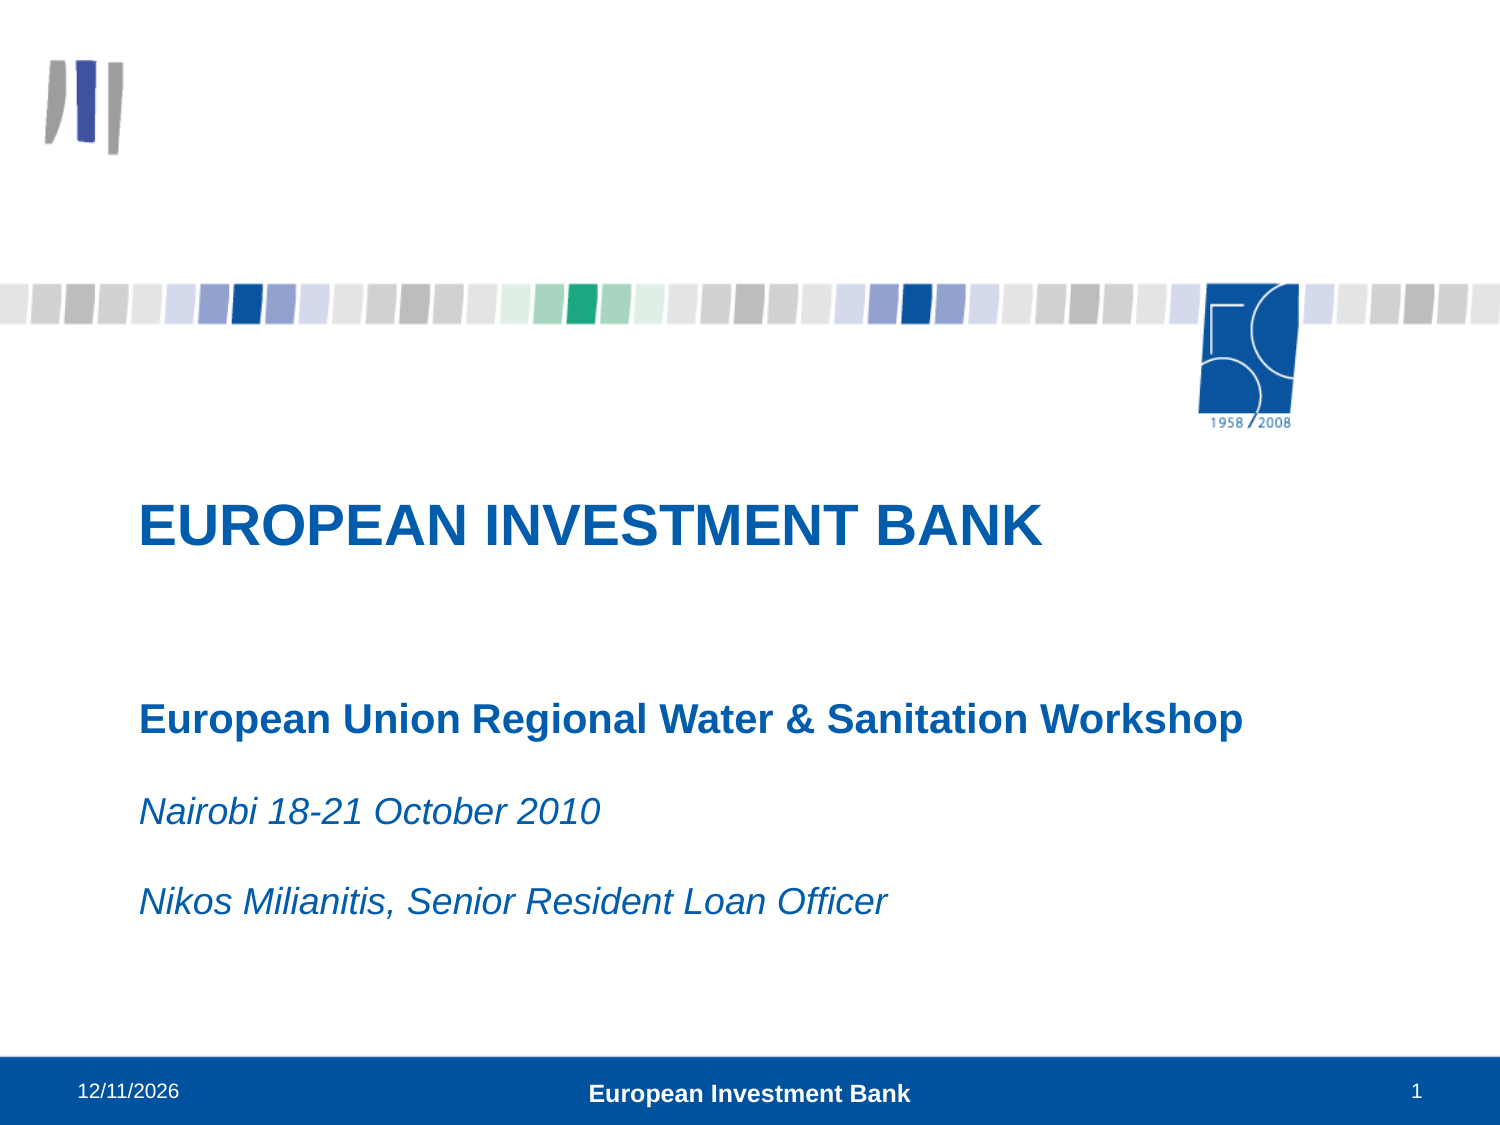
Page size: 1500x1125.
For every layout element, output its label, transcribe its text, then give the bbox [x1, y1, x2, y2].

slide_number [62, 1070, 226, 1125]
picture [0, 0, 1500, 1125]
footer European Investment Bank [229, 1070, 1271, 1125]
slide_number 1 [1274, 1070, 1438, 1125]
title EUROPEAN INVESTMENT BANK European Union Regional Water & Sanitation Workshop Nairobi 18-21 October 2010 Nikos Milianitis, Senior Resident Loan Officer [123, 479, 1400, 917]
